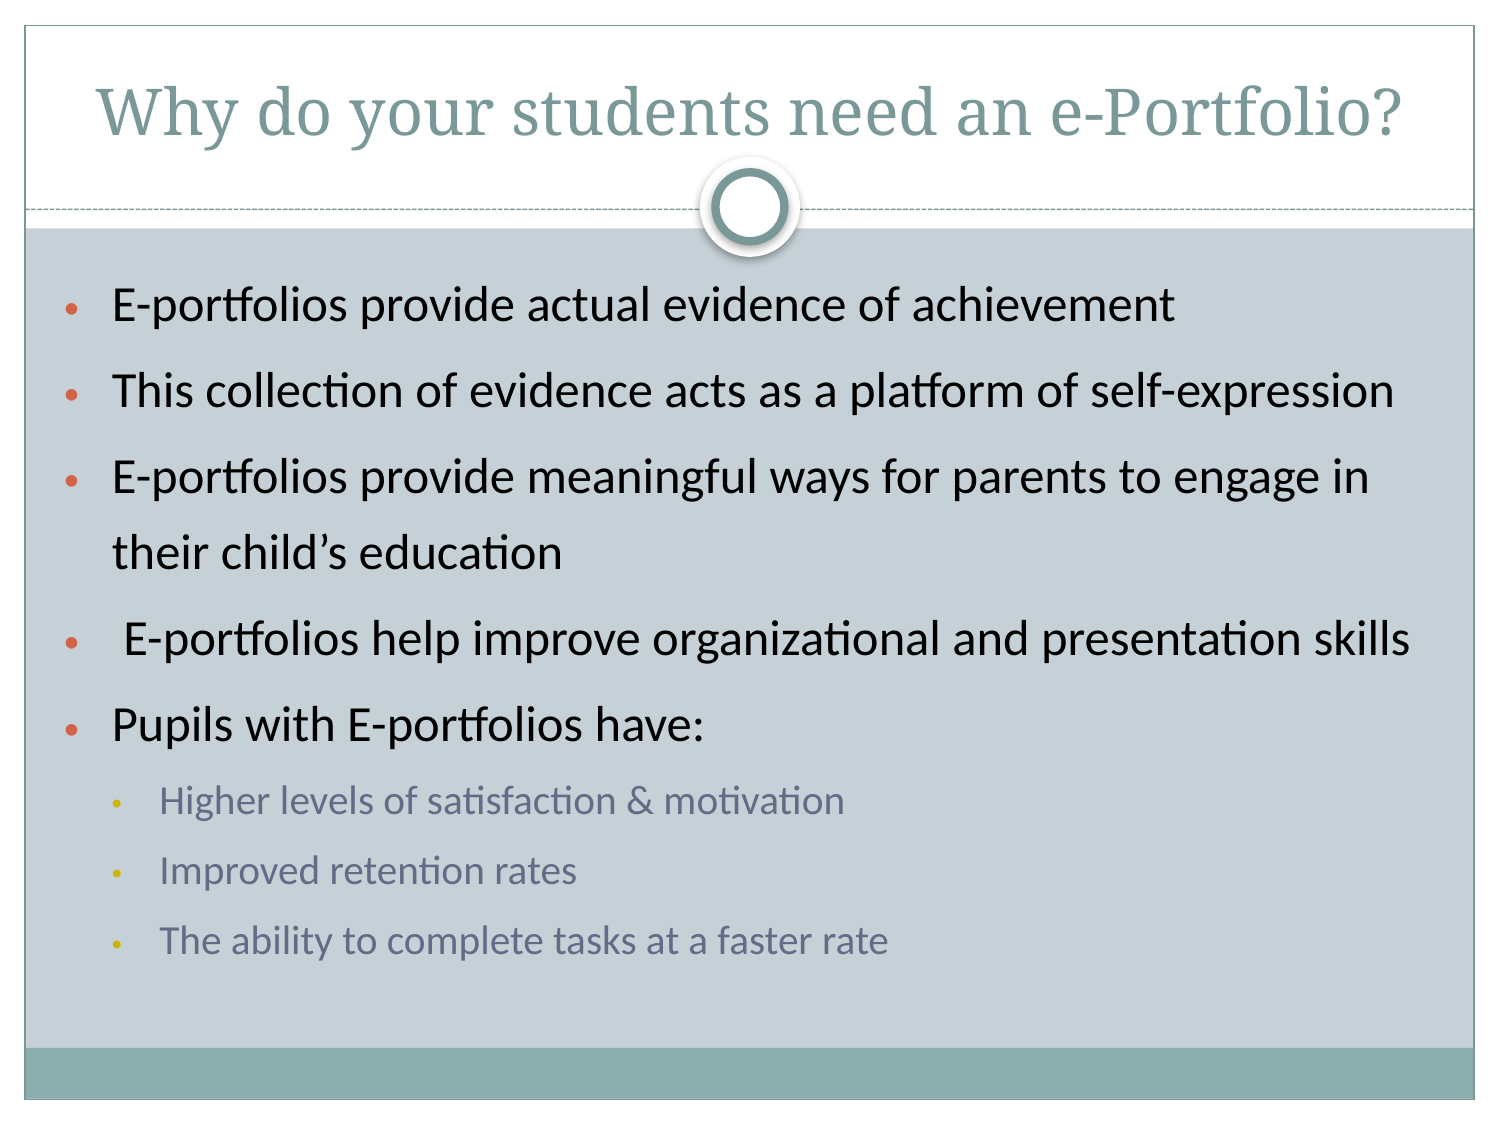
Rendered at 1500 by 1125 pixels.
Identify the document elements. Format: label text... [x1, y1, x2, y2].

list E-portfolios provide actual evidence of achievement This collection of evidence acts as a platform of self-expression E-portfolios provide meaningful ways for parents to engage in their child’s education E-portfolios help improve organizational and presentation skills Pupils with E-portfolios have: Higher levels of satisfaction & motivation Improved retention rates The ability to complete tasks at a faster rate [49, 250, 1445, 1001]
title Why do your students need an e-Portfolio? [49, 37, 1450, 162]
